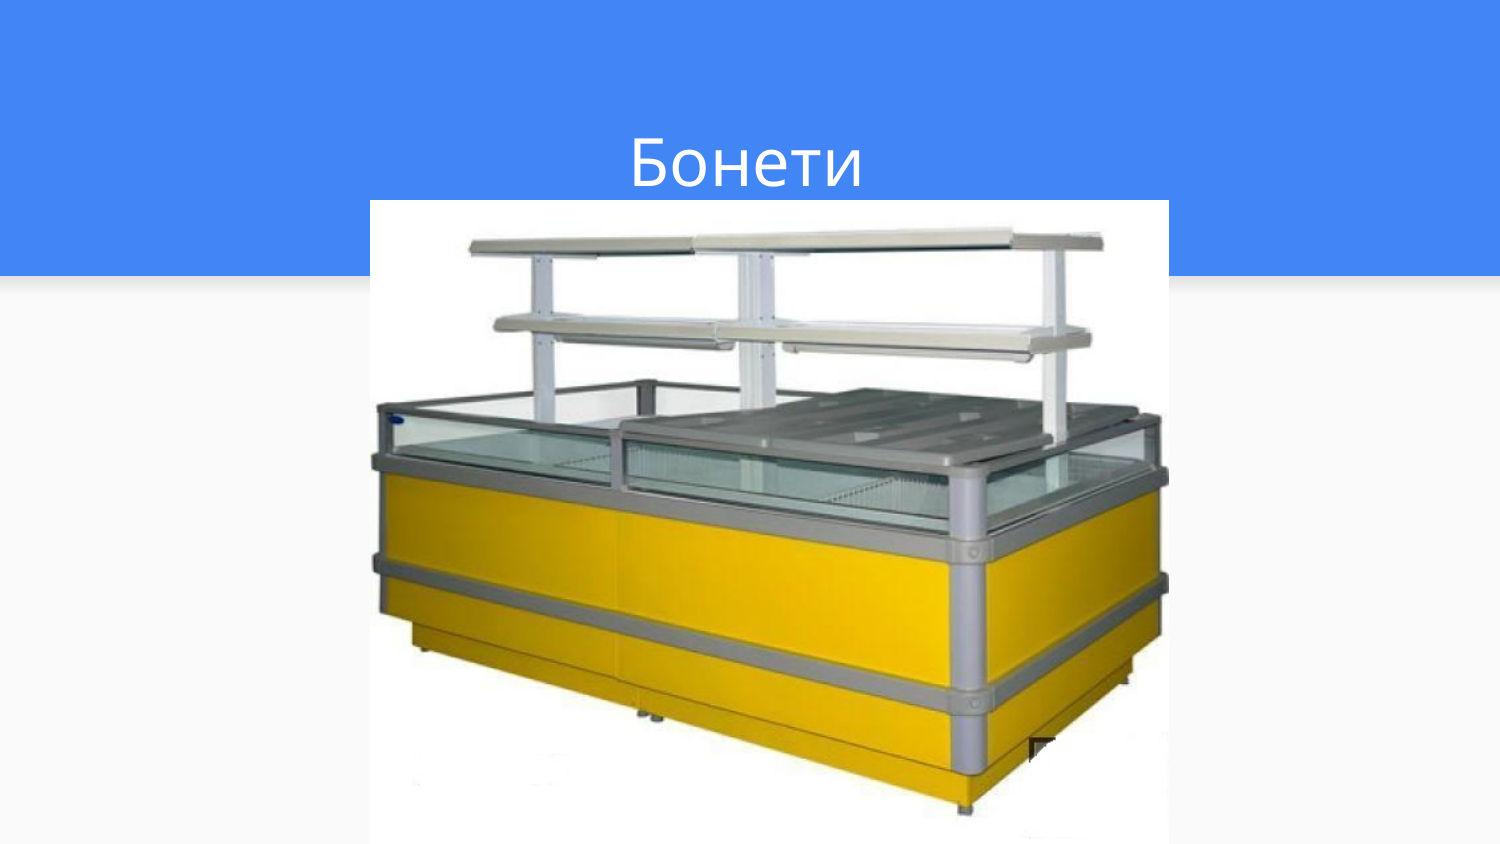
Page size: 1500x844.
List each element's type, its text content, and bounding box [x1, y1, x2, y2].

picture [370, 199, 1169, 844]
title Бонети [72, 89, 1422, 215]
